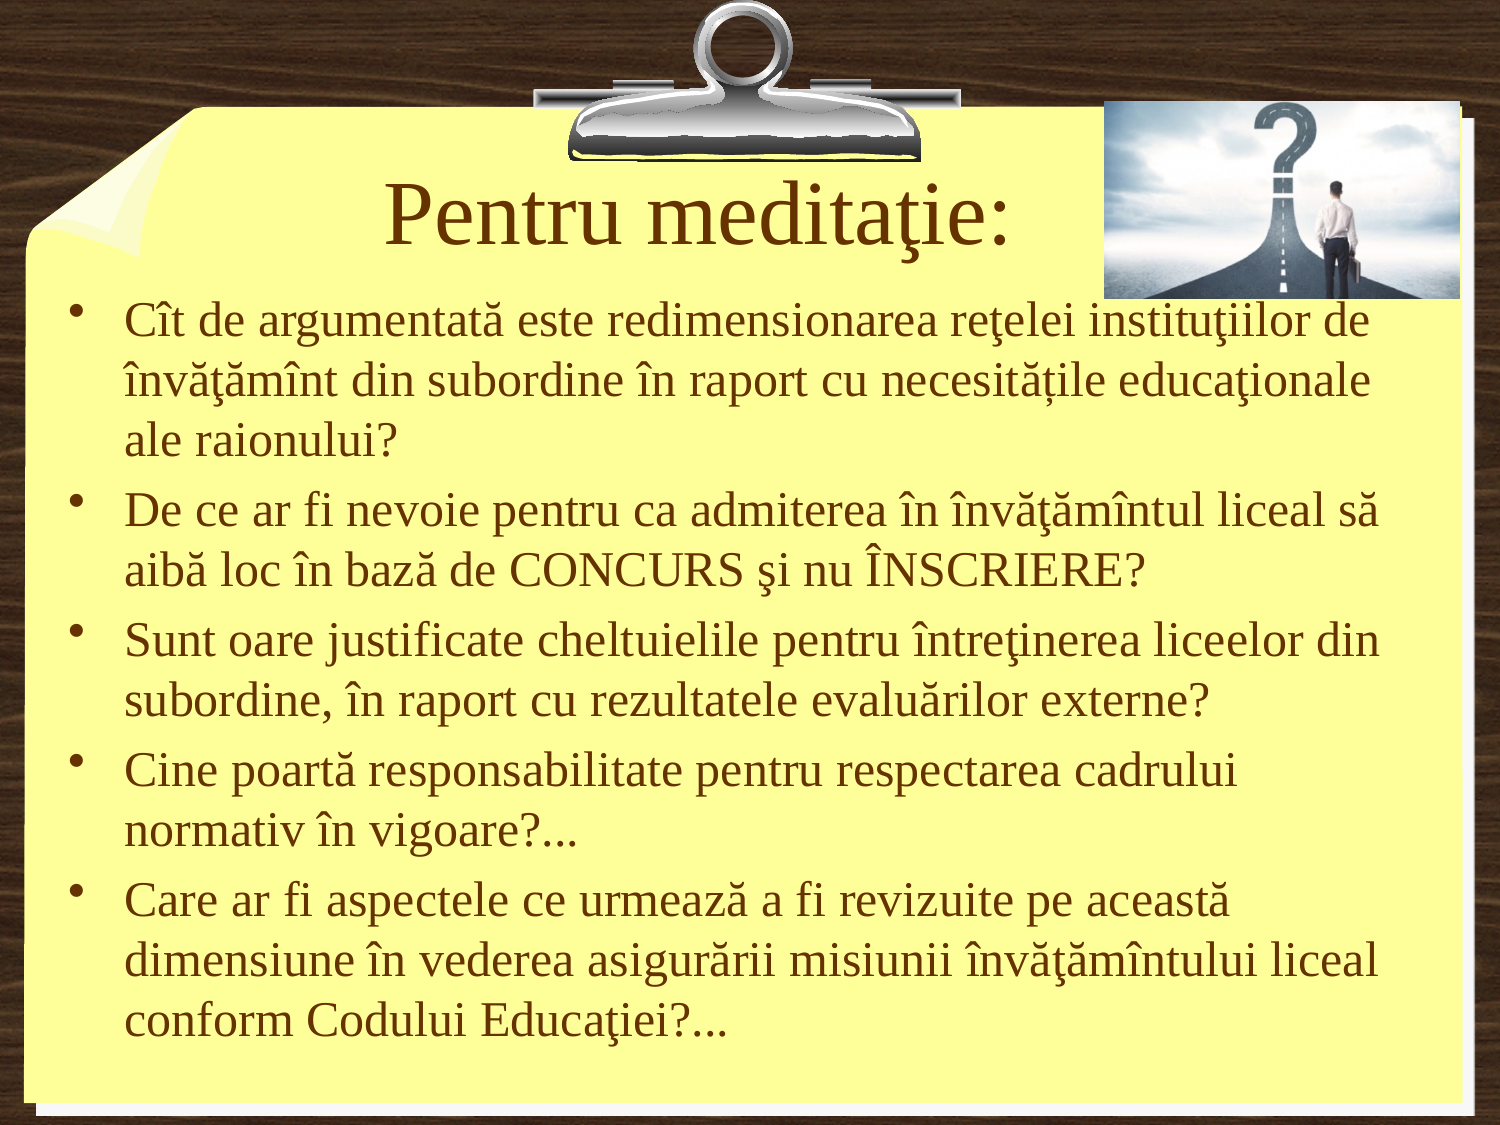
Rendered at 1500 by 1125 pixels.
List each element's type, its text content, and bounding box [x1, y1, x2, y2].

list Cît de argumentată este redimensionarea reţelei instituţiilor de învăţămînt din subordine în raport cu necesitățile educaţionale ale raionului? De ce ar fi nevoie pentru ca admiterea în învăţămîntul liceal să aibă loc în bază de CONCURS şi nu ÎNSCRIERE? Sunt oare justificate cheltuielile pentru întreţinerea liceelor din subordine, în raport cu rezultatele evaluărilor externe? Cine poartă responsabilitate pentru respectarea cadrului normativ în vigoare?... Care ar fi aspectele ce urmează a fi revizuite pe această dimensiune în vederea asigurării misiunii învăţămîntului liceal conform Codului Educaţiei?... [52, 278, 1436, 1071]
title Pentru meditaţie: [194, 160, 1099, 255]
picture [710, 15, 775, 78]
picture [0, 0, 1500, 1125]
